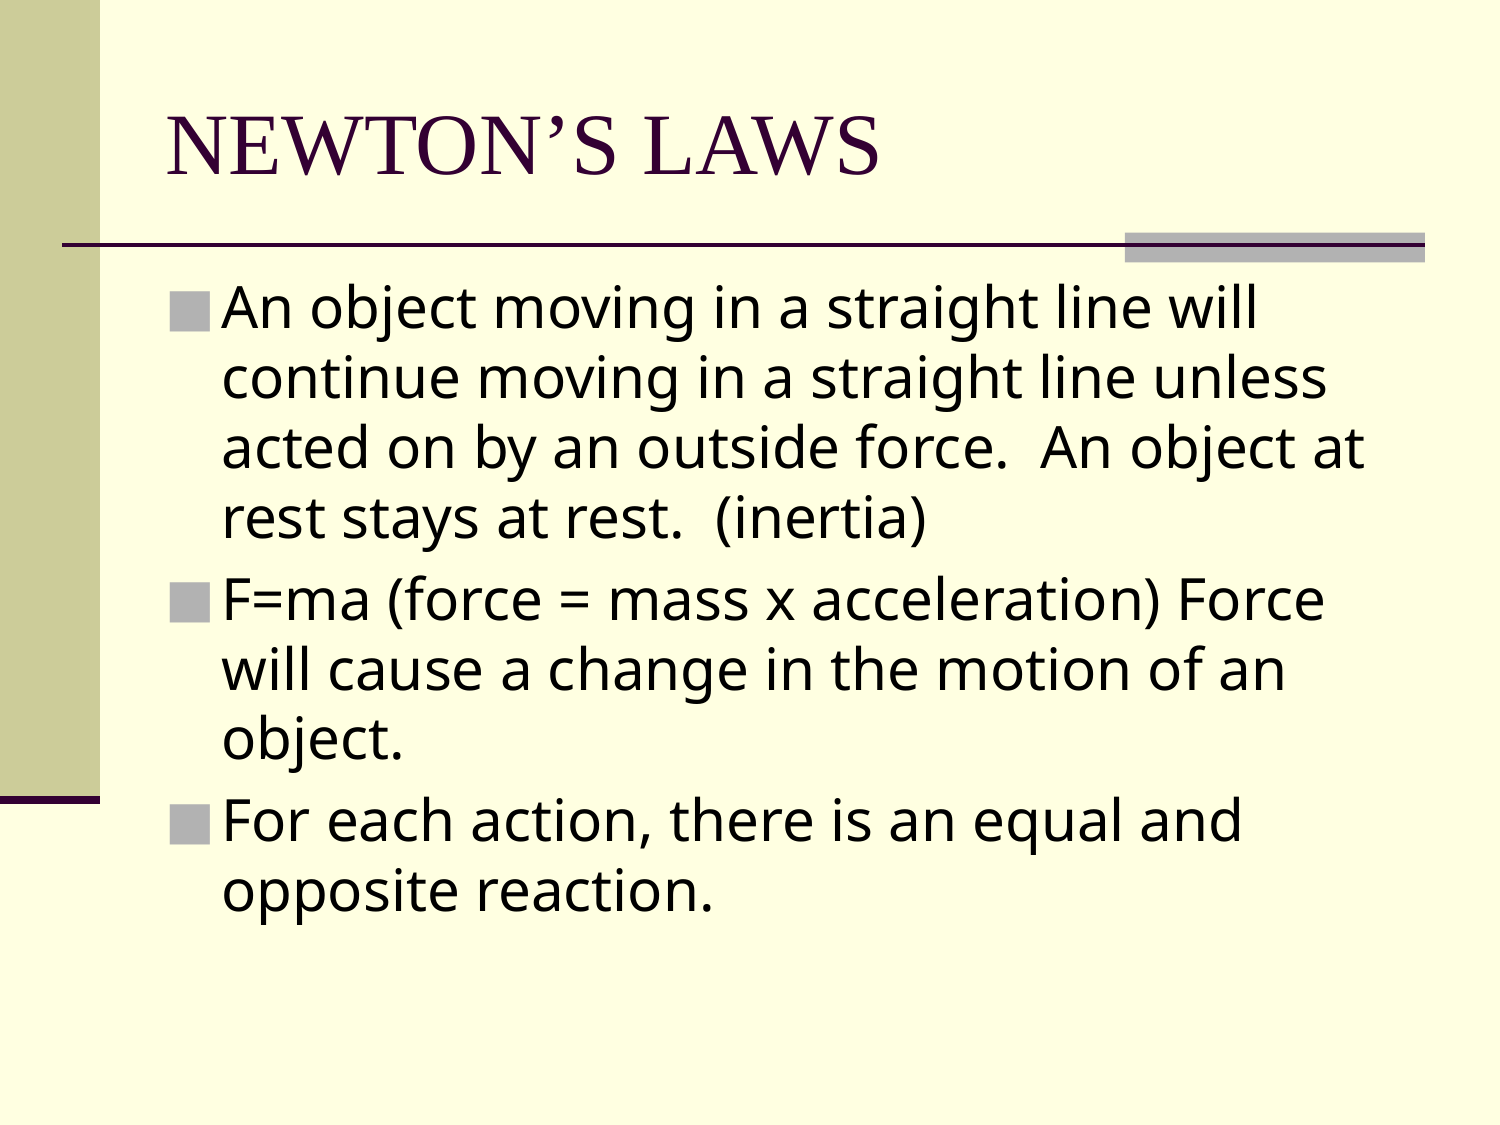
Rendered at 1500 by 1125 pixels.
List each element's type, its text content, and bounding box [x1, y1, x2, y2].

list An object moving in a straight line will continue moving in a straight line unless acted on by an outside force. An object at rest stays at rest. (inertia) F=ma (force = mass x acceleration) Force will cause a change in the motion of an object. For each action, there is an equal and opposite reaction. [150, 262, 1425, 1006]
title NEWTON’S LAWS [150, 45, 1425, 234]
